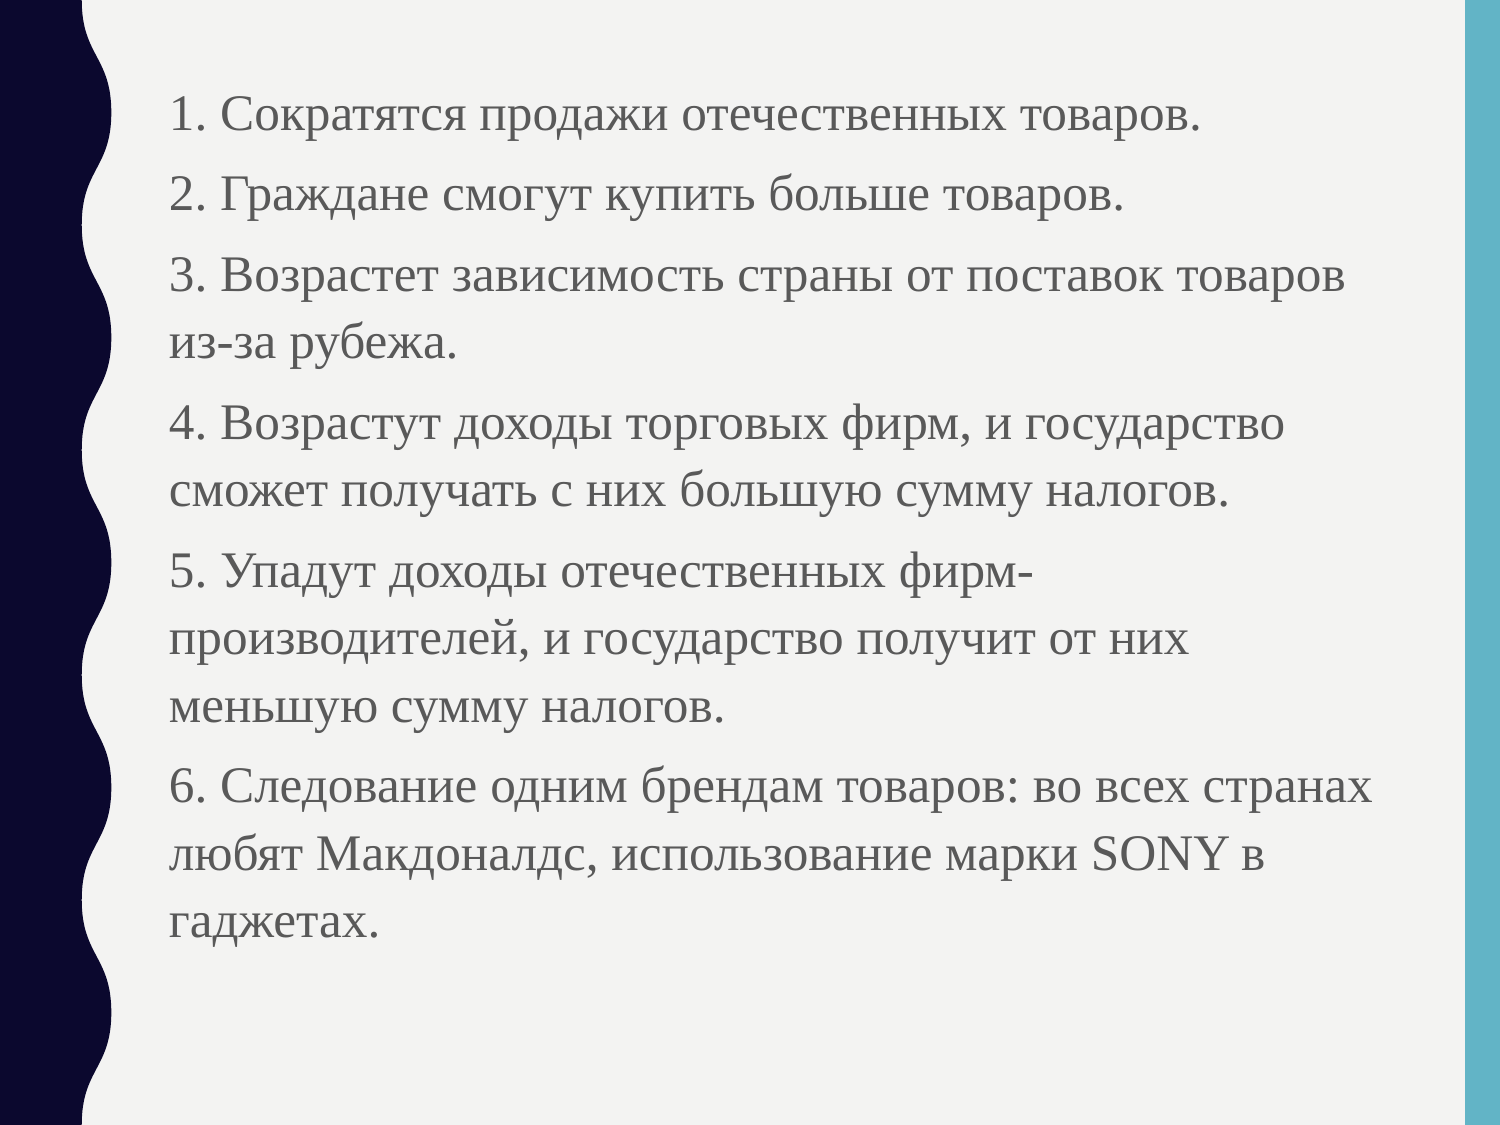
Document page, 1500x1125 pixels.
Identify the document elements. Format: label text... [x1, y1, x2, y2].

list 1. Сократятся продажи отечественных товаров. 2. Граждане смогут купить больше товаров. 3. Возрастет зависимость страны от поставок товаров из-за рубежа. 4. Возрастут доходы торговых фирм, и государство сможет получать с них большую сумму налогов. 5. Упадут доходы отечественных фирм-производителей, и государство получит от них меньшую сумму налогов. 6. Следование одним брендам товаров: во всех странах любят Макдоналдс, использование марки SONY в гаджетах. [154, 65, 1407, 965]
